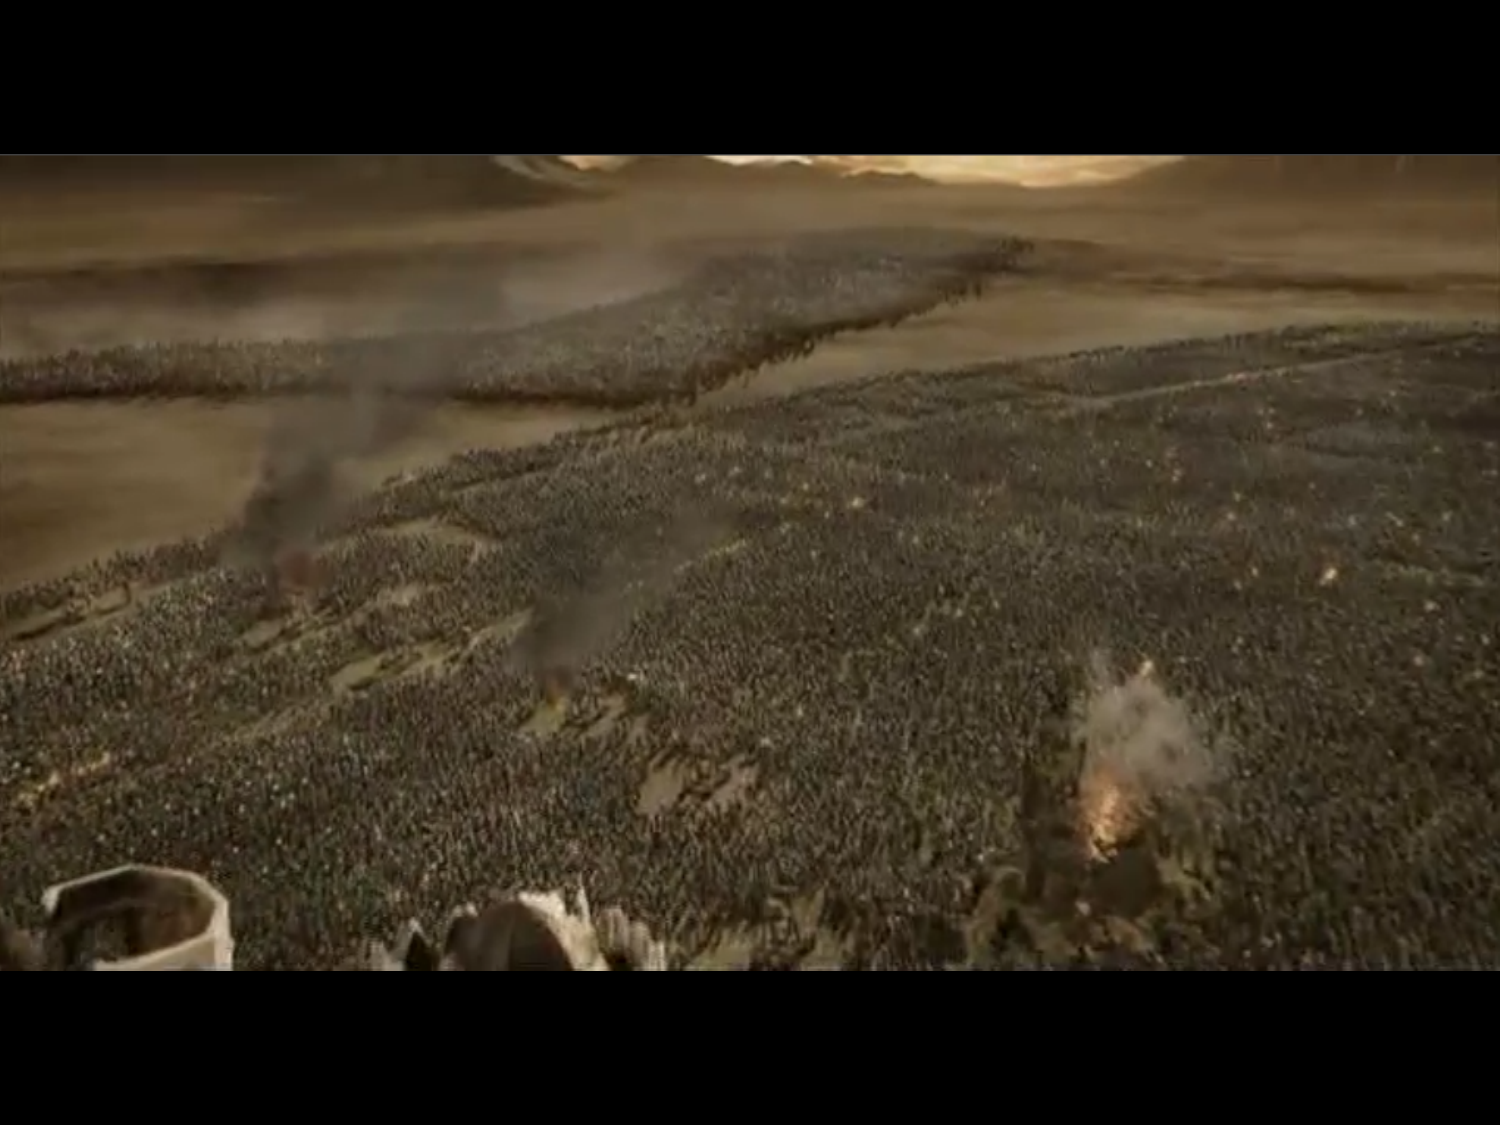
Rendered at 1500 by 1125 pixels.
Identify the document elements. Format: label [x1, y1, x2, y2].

picture [0, 153, 1500, 971]
